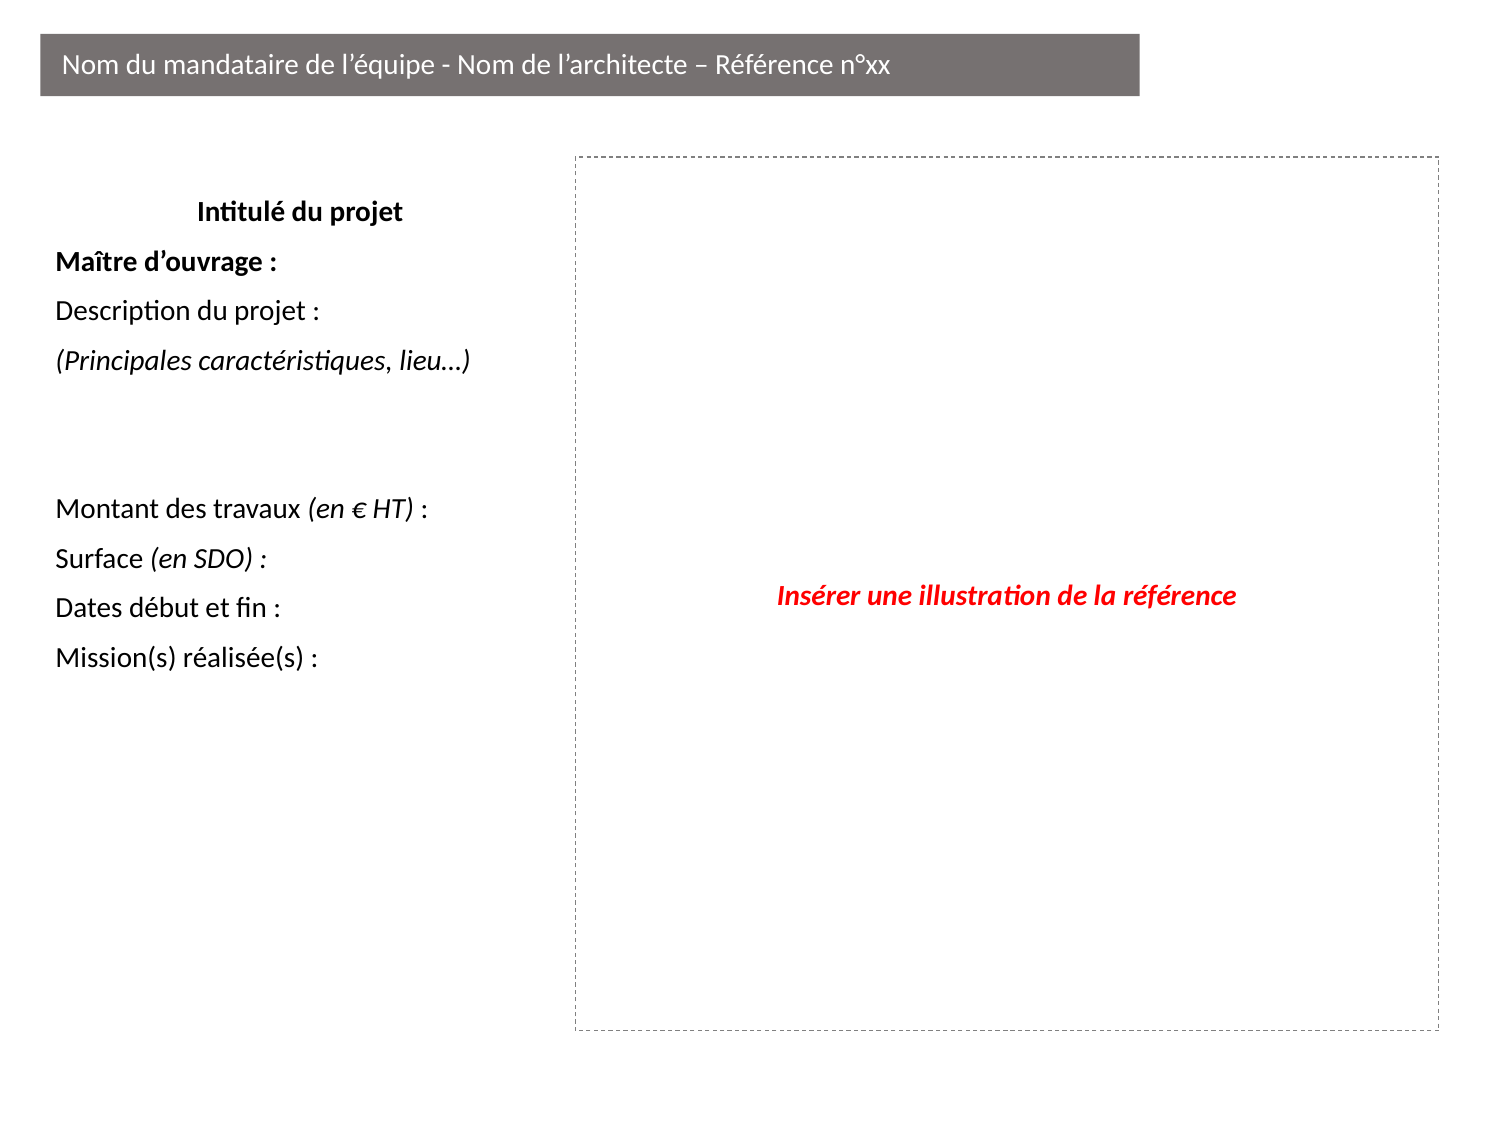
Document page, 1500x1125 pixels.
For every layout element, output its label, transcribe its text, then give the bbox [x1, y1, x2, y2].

text_box Intitulé du projet Maître d’ouvrage : Description du projet : (Principales caractéristiques, lieu…) Montant des travaux (en € HT) : Surface (en SDO) : Dates début et fin : Mission(s) réalisée(s) : [40, 184, 561, 681]
text_box Nom du mandataire de l’équipe - Nom de l’architecte – Référence n°xx [40, 33, 1140, 97]
text_box Insérer une illustration de la référence [574, 156, 1440, 1032]
